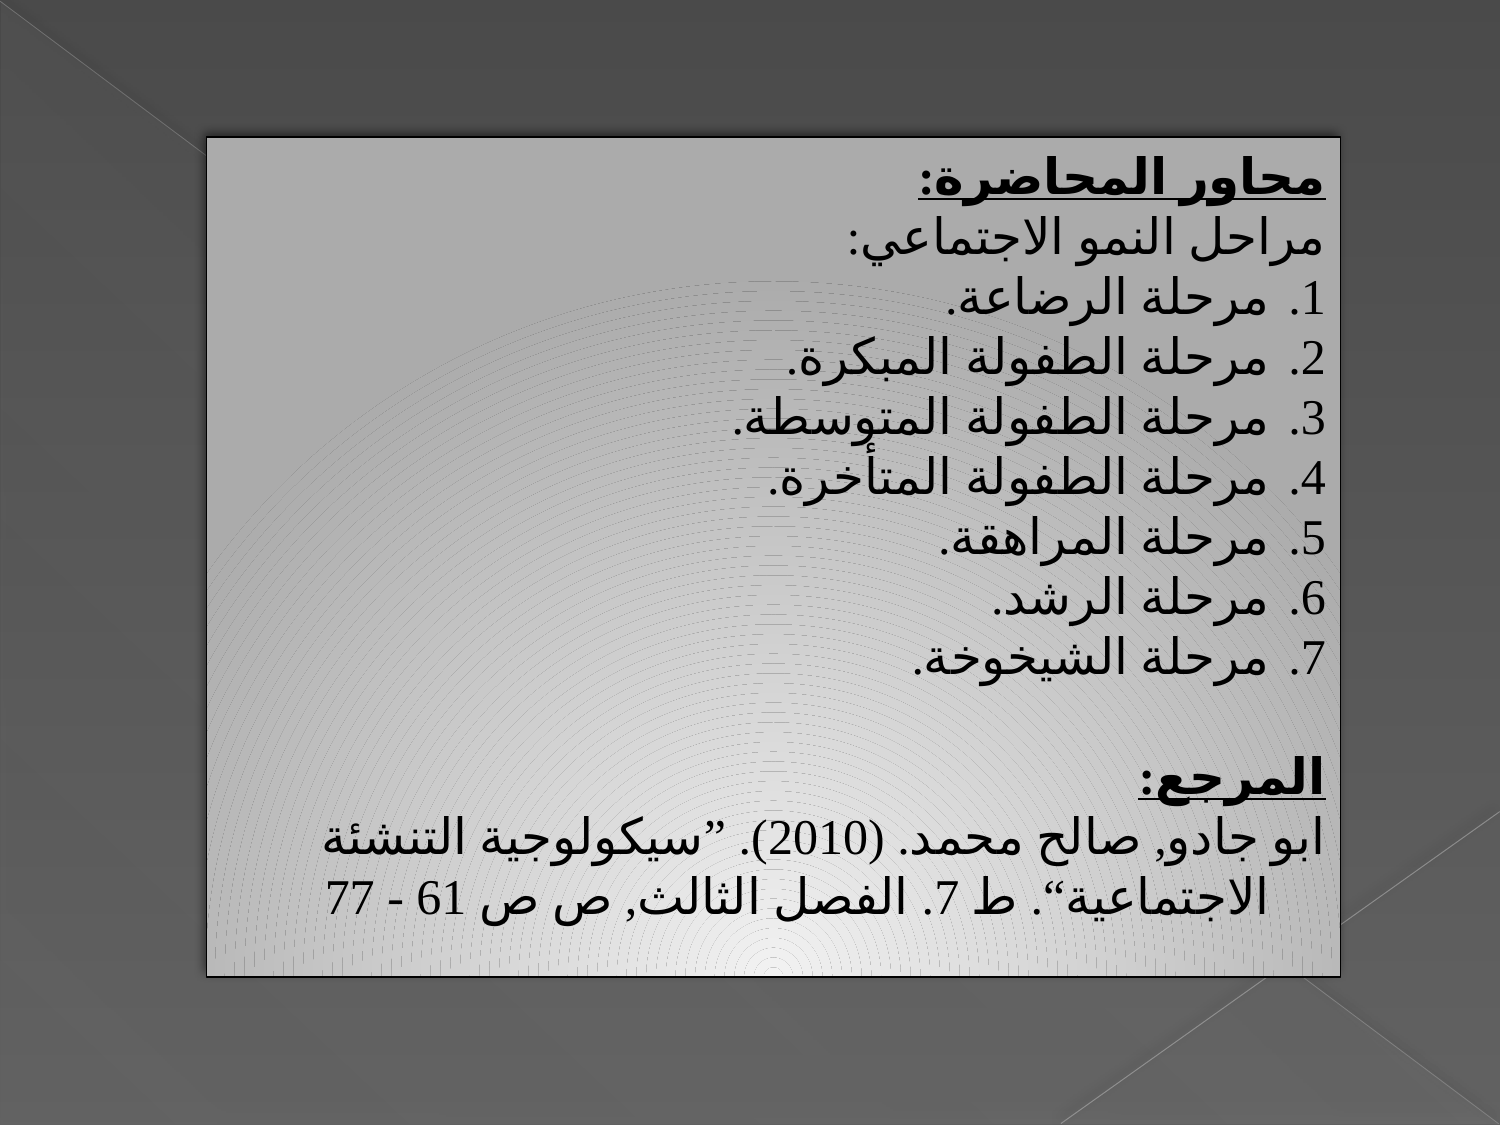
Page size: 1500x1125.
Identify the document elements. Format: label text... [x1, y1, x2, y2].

text_box محاور المحاضرة: مراحل النمو الاجتماعي: مرحلة الرضاعة. مرحلة الطفولة المبكرة. مرحلة الطفولة المتوسطة. مرحلة الطفولة المتأخرة. مرحلة المراهقة. مرحلة الرشد. مرحلة الشيخوخة. المرجع: ابو جادو, صالح محمد. (2010). ”سيكولوجية التنشئة الاجتماعية“. ط 7. الفصل الثالث, ص ص 61 - 77 [206, 136, 1341, 978]
